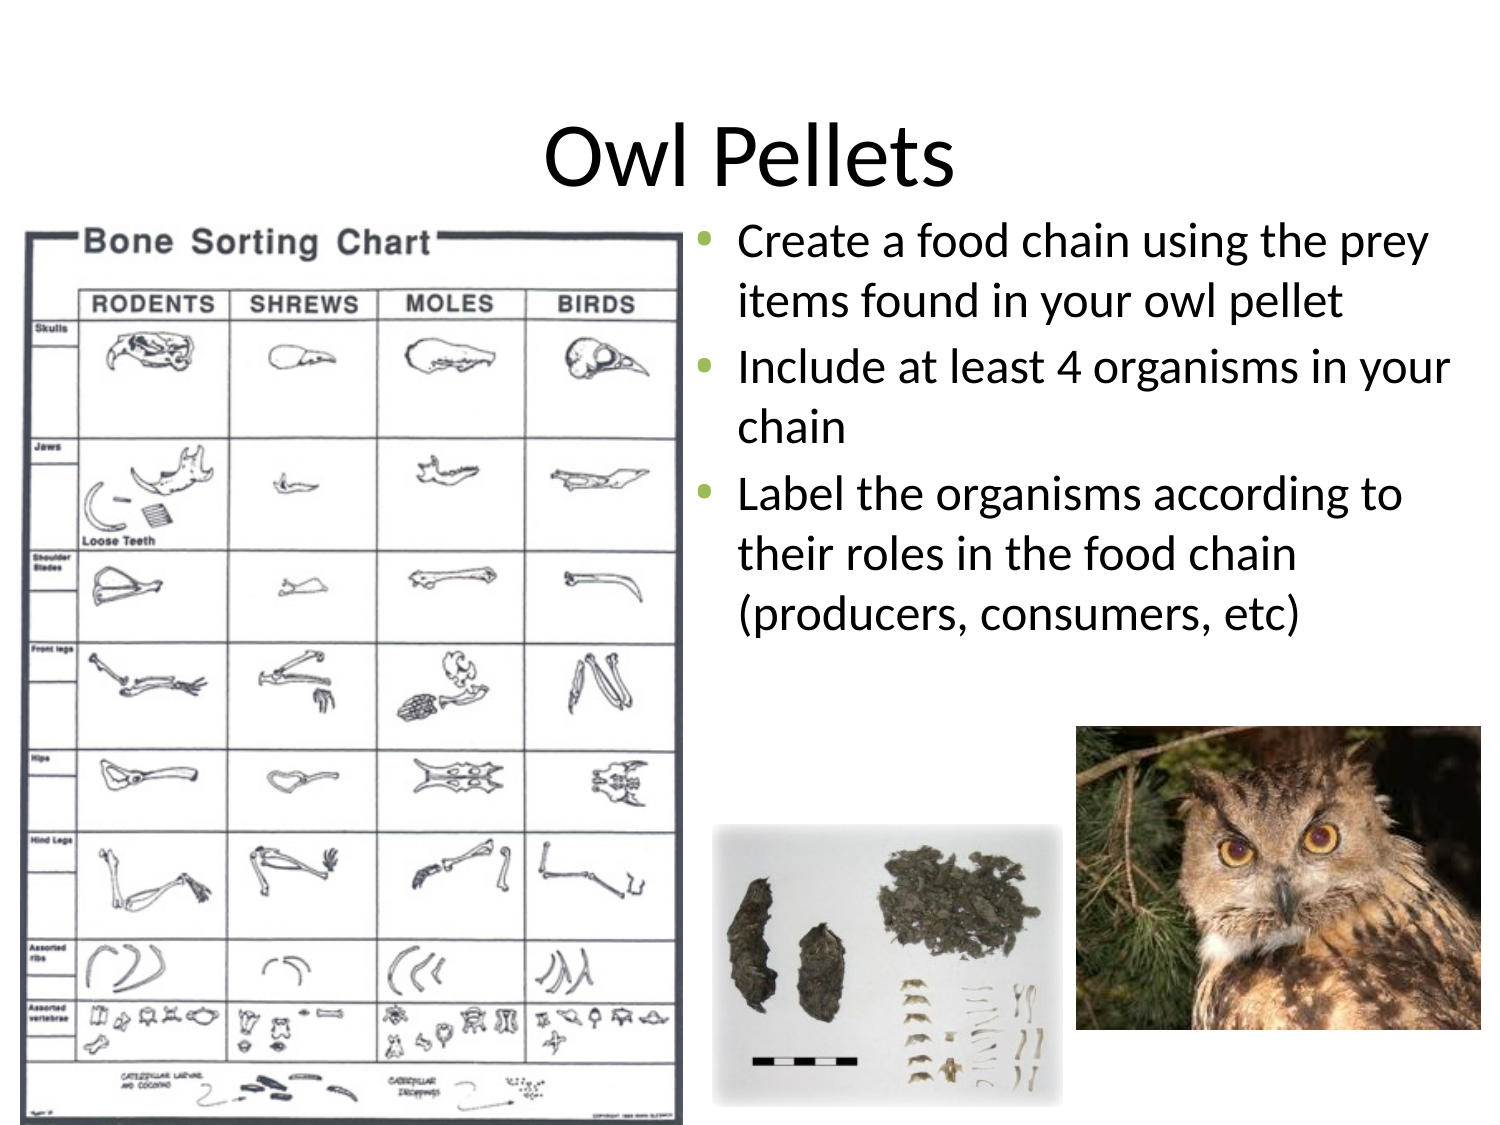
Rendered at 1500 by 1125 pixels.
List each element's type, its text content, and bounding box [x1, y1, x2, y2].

text_box Create a food chain using the prey items found in your owl pellet Include at least 4 organisms in your chain Label the organisms according to their roles in the food chain (producers, consumers, etc) [662, 200, 1500, 775]
picture [1076, 725, 1482, 1030]
title Owl Pellets [75, 62, 1425, 223]
picture [712, 824, 1063, 1107]
picture [20, 224, 683, 1125]
